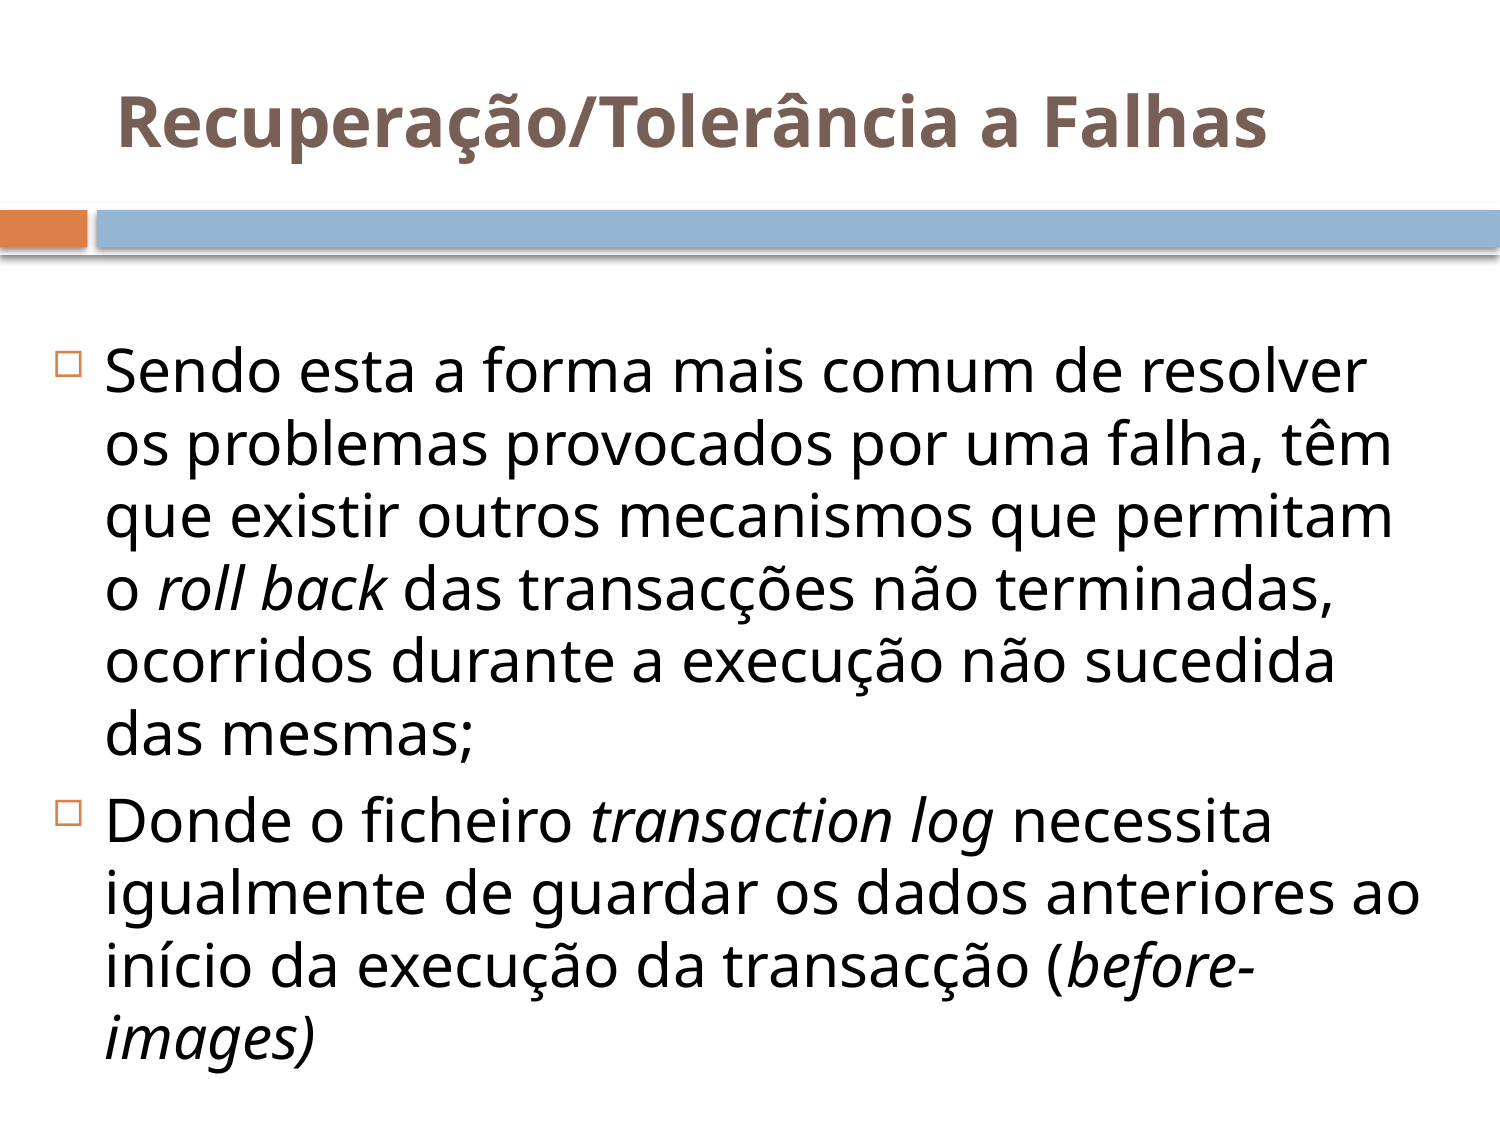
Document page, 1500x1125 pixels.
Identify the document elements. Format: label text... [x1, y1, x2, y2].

list Sendo esta a forma mais comum de resolver os problemas provocados por uma falha, têm que existir outros mecanismos que permitam o roll back das transacções não terminadas, ocorridos durante a execução não sucedida das mesmas; Donde o ficheiro transaction log necessita igualmente de guardar os dados anteriores ao início da execução da transacção (before-images) [37, 324, 1463, 1000]
title Recuperação/Tolerância a Falhas [100, 37, 1438, 200]
